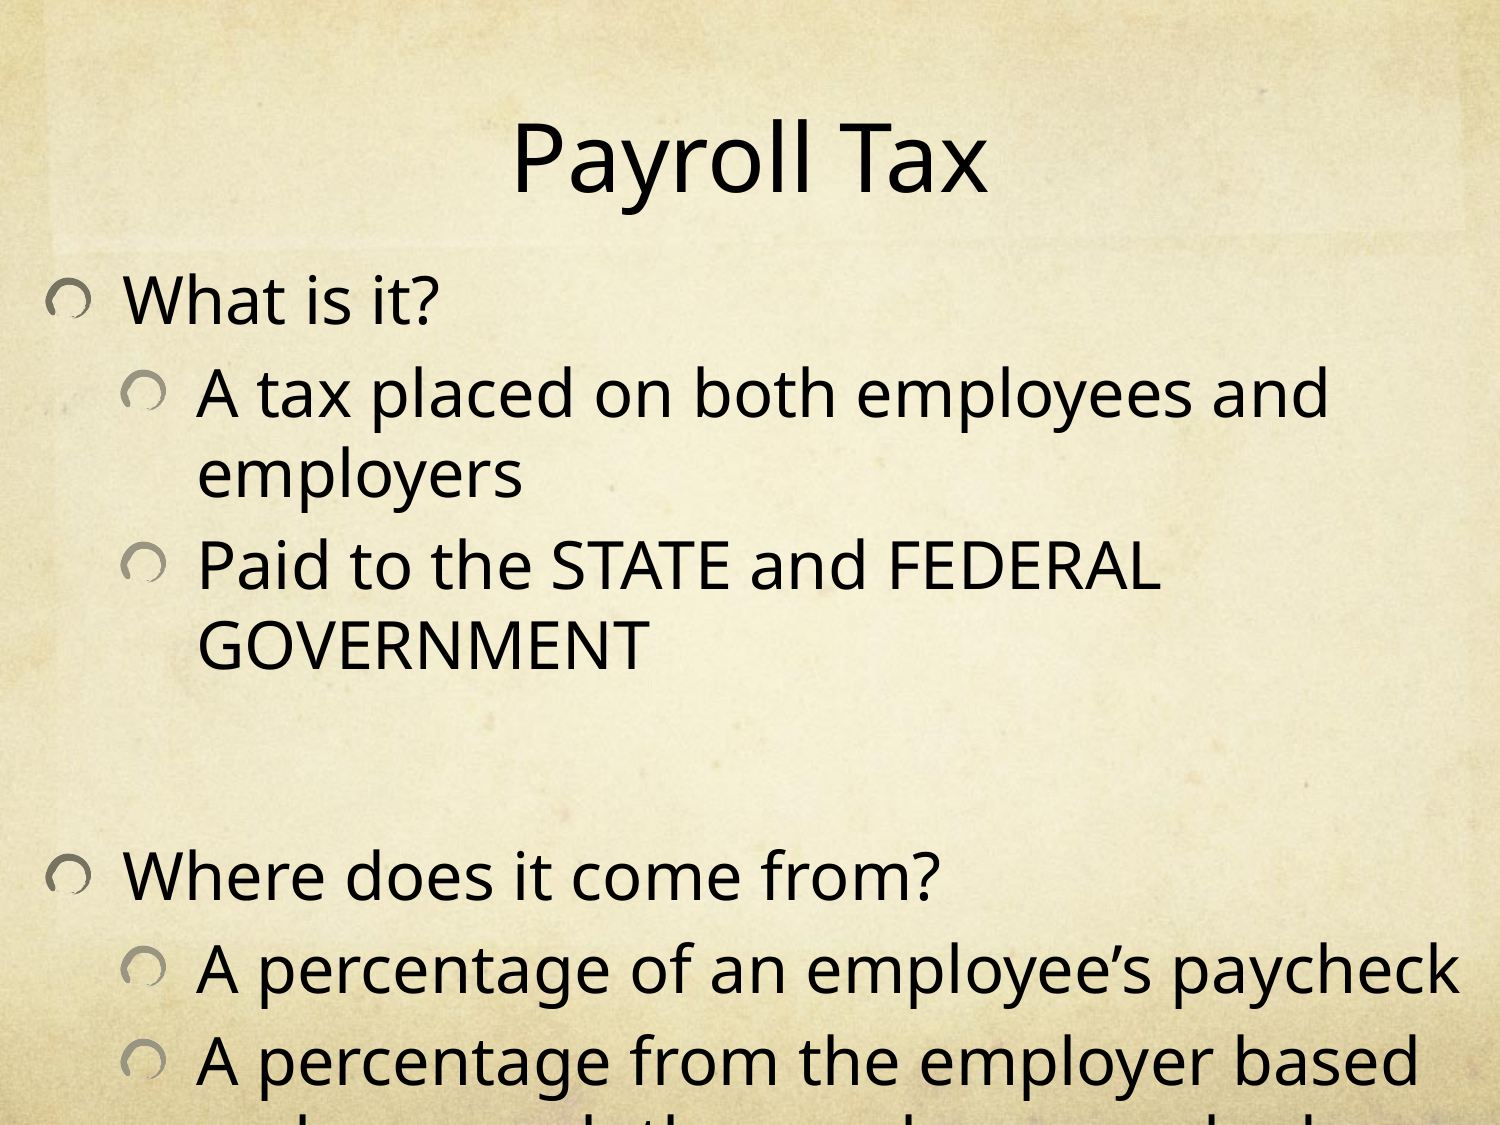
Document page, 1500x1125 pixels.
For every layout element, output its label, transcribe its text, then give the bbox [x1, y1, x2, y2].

list What is it? A tax placed on both employees and employers Paid to the STATE and FEDERAL GOVERNMENT Where does it come from? A percentage of an employee’s paycheck A percentage from the employer based on how much the employee worked. [30, 250, 1500, 983]
picture [120, 369, 168, 412]
picture [45, 277, 93, 320]
picture [0, 0, 1500, 1125]
title Payroll Tax [150, 82, 1350, 225]
picture [120, 541, 168, 584]
picture [45, 853, 93, 896]
